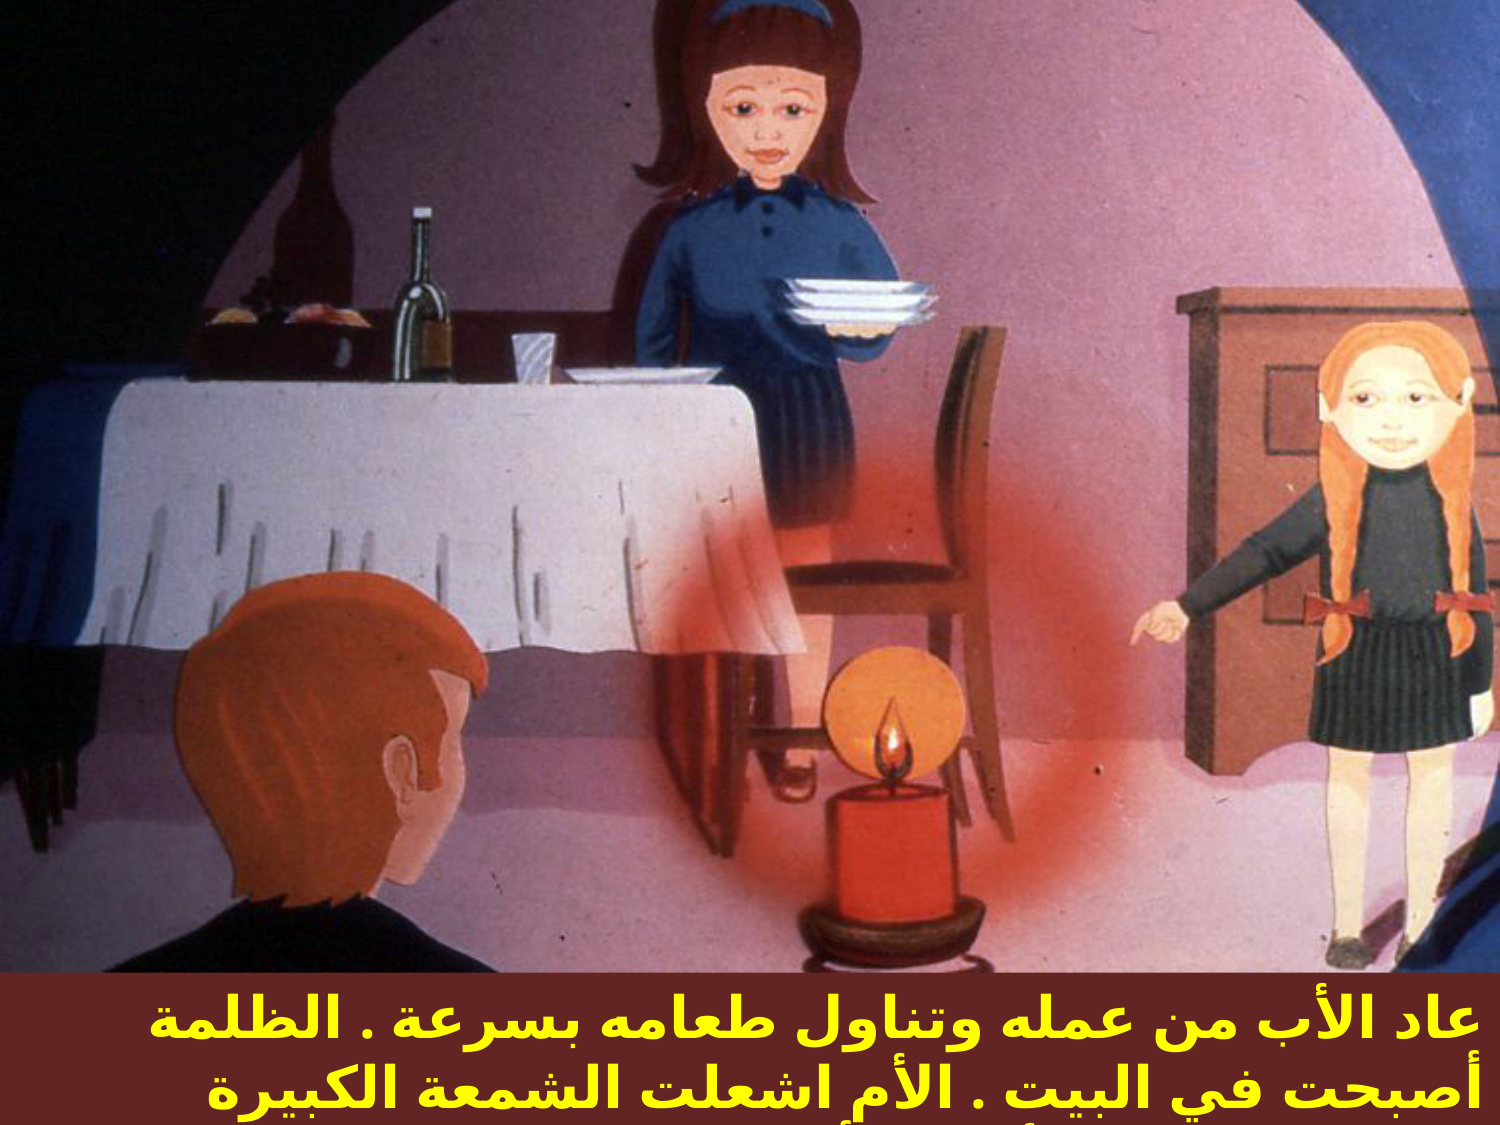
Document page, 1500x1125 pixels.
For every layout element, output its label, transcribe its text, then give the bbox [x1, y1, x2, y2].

picture [0, 0, 1500, 973]
text_box عاد الأب من عمله وتناول طعامه بسرعة . الظلمة أصبحت في البيت . الأم اشعلت الشمعة الكبيرة ووضعتها على الأرض فأعطت ضوءا كبيرا يرقص. [0, 979, 1500, 1125]
